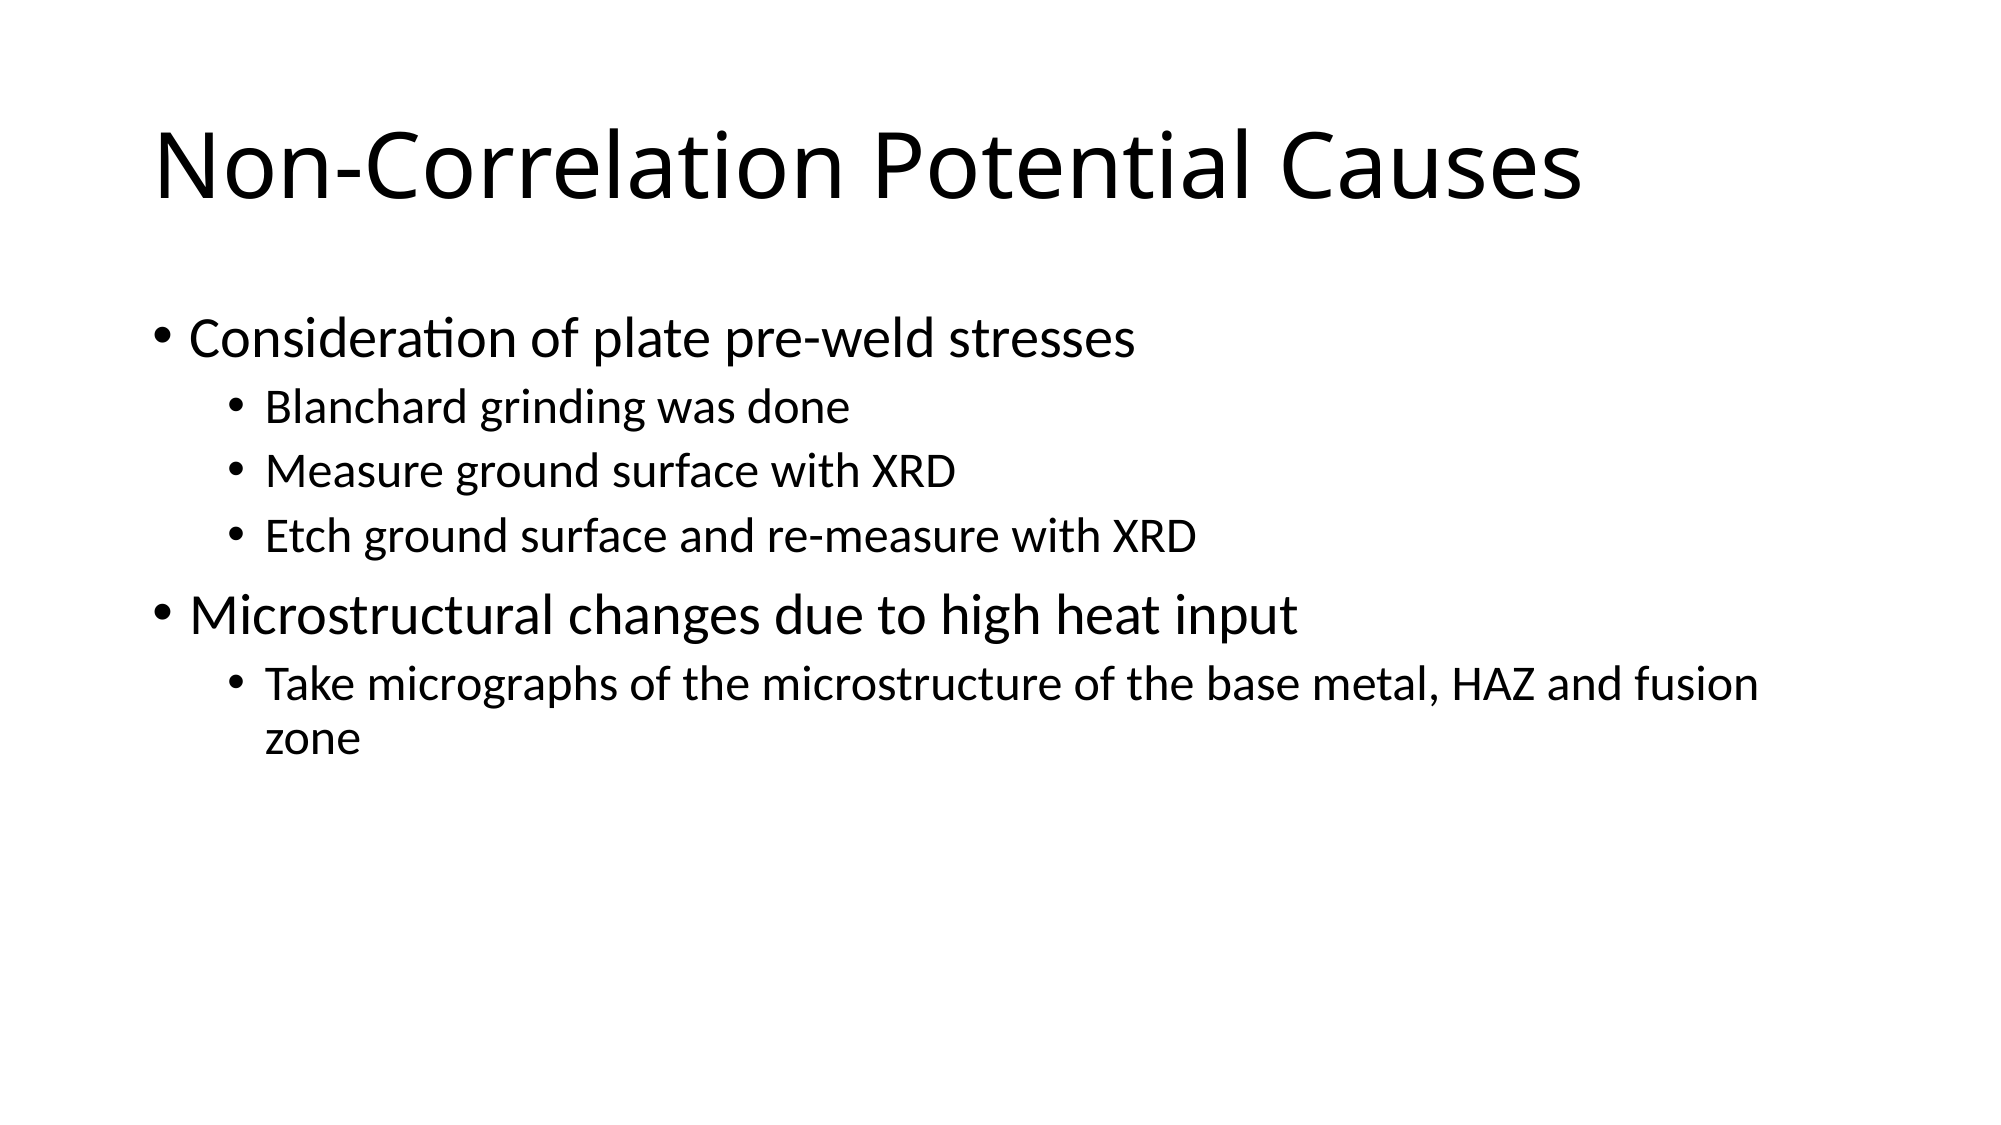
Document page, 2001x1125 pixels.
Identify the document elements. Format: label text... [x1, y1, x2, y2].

list Consideration of plate pre-weld stresses Blanchard grinding was done Measure ground surface with XRD Etch ground surface and re-measure with XRD Microstructural changes due to high heat input Take micrographs of the microstructure of the base metal, HAZ and fusion zone [137, 299, 1863, 1014]
title Non-Correlation Potential Causes [137, 59, 1863, 278]
